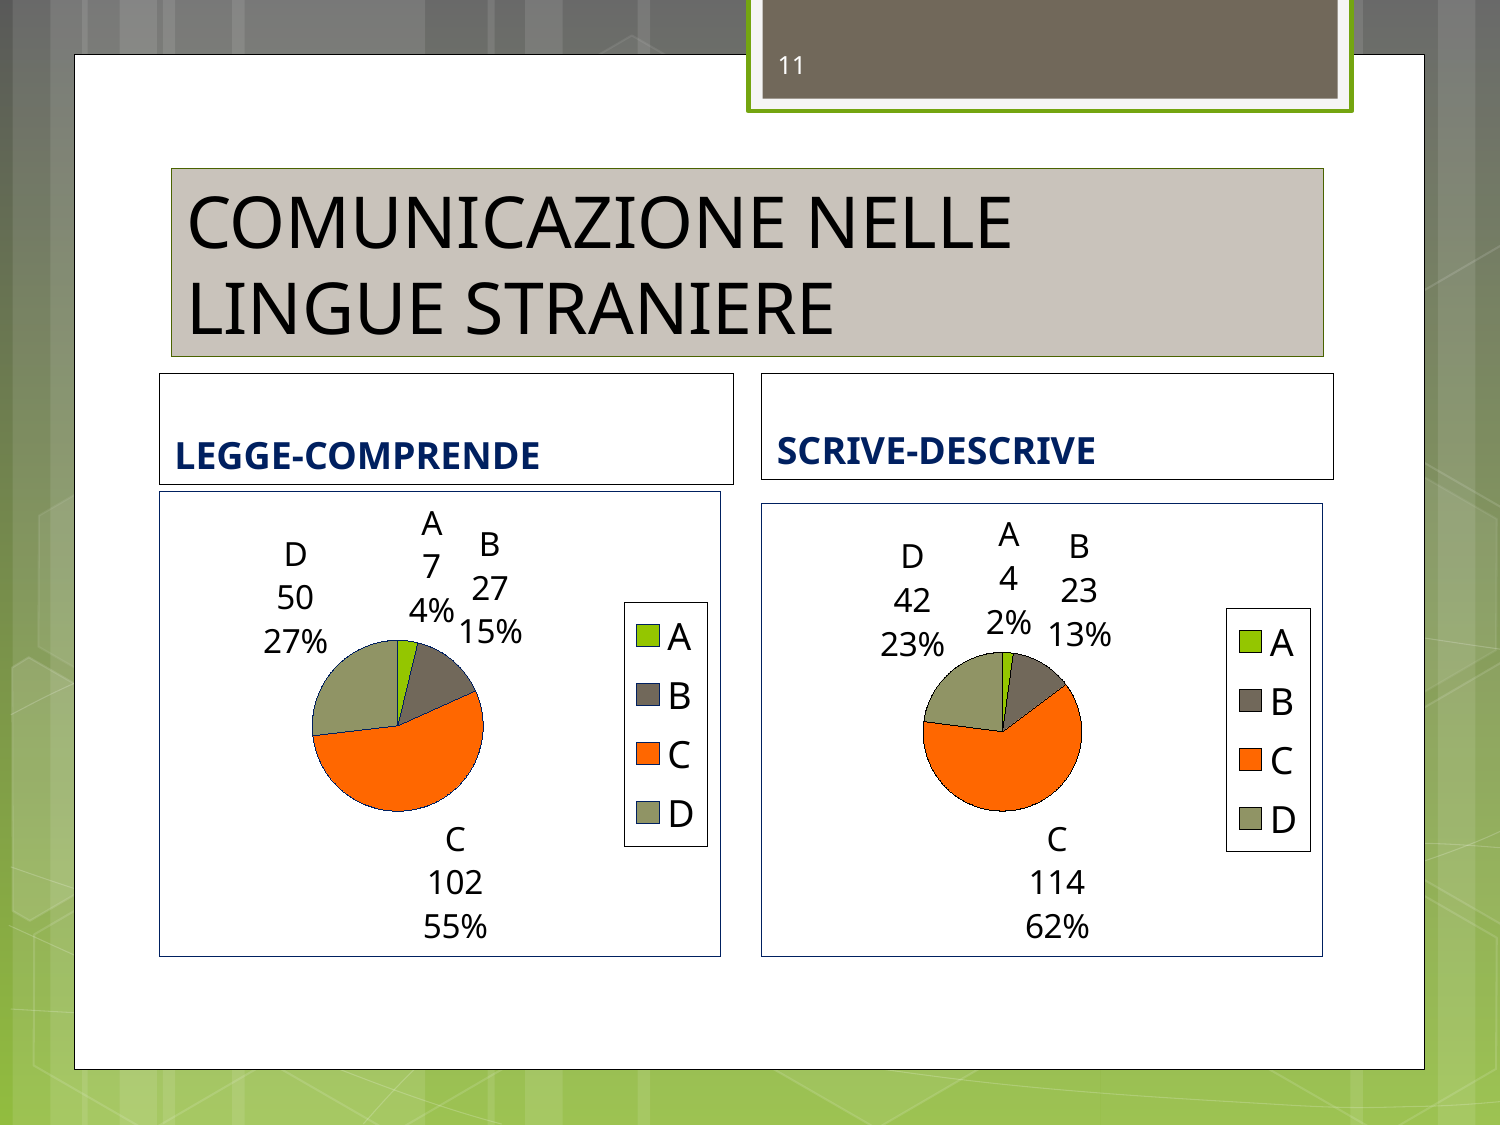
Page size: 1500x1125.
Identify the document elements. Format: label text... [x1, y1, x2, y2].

slide_number 11 [762, 36, 982, 97]
chart [159, 491, 721, 957]
chart [761, 503, 1323, 957]
title COMUNICAZIONE NELLE LINGUE STRANIERE [171, 168, 1324, 357]
list SCRIVE-DESCRIVE [761, 373, 1334, 480]
list LEGGE-COMPRENDE [159, 373, 734, 485]
